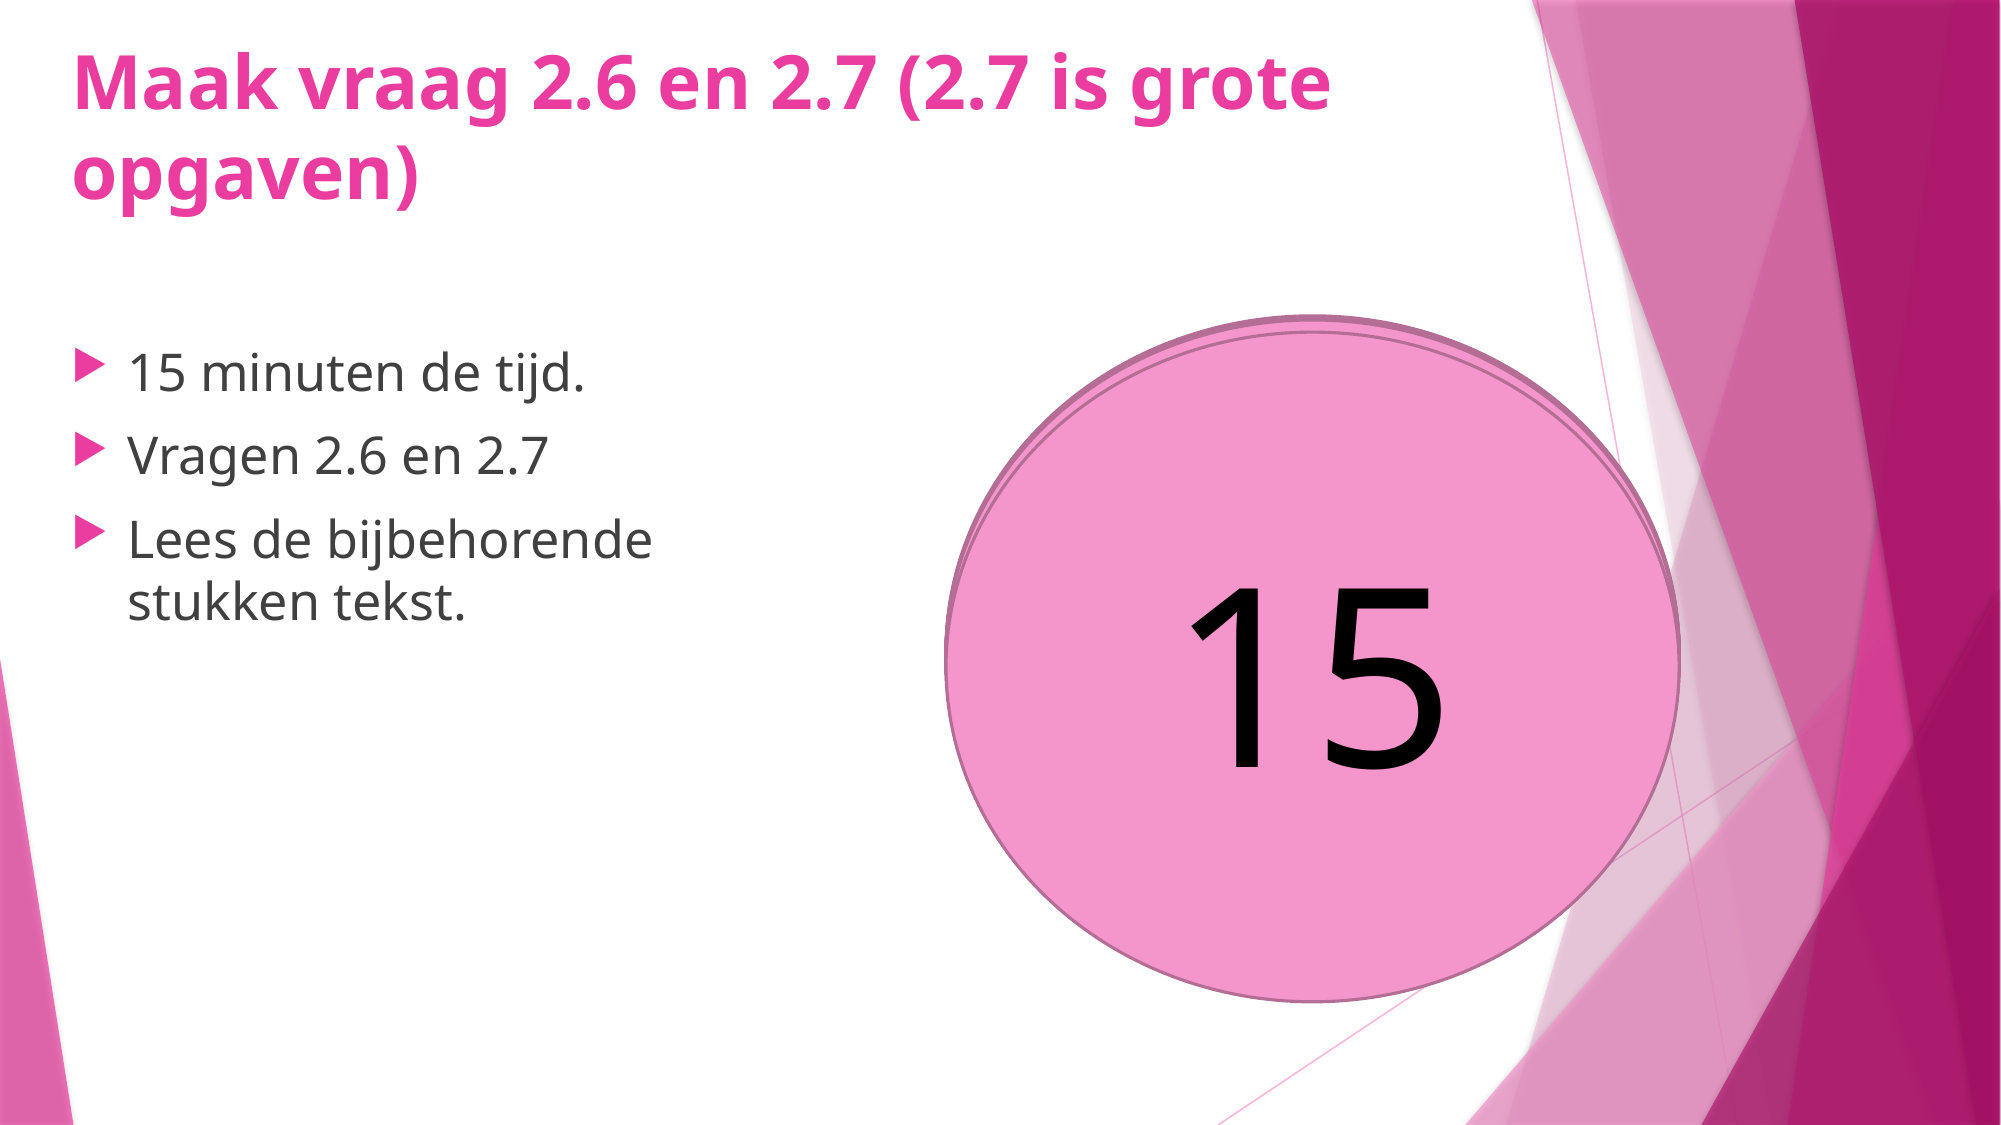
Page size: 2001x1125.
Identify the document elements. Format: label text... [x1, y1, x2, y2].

list 15 minuten de tijd. Vragen 2.6 en 2.7 Lees de bijbehorende stukken tekst. [56, 332, 865, 1112]
text_box 14 [944, 318, 1681, 648]
text_box 10 [959, 314, 1668, 562]
text_box 15 [944, 330, 1681, 1004]
title Maak vraag 2.6 en 2.7 (2.7 is grote opgaven) [56, 27, 1522, 319]
